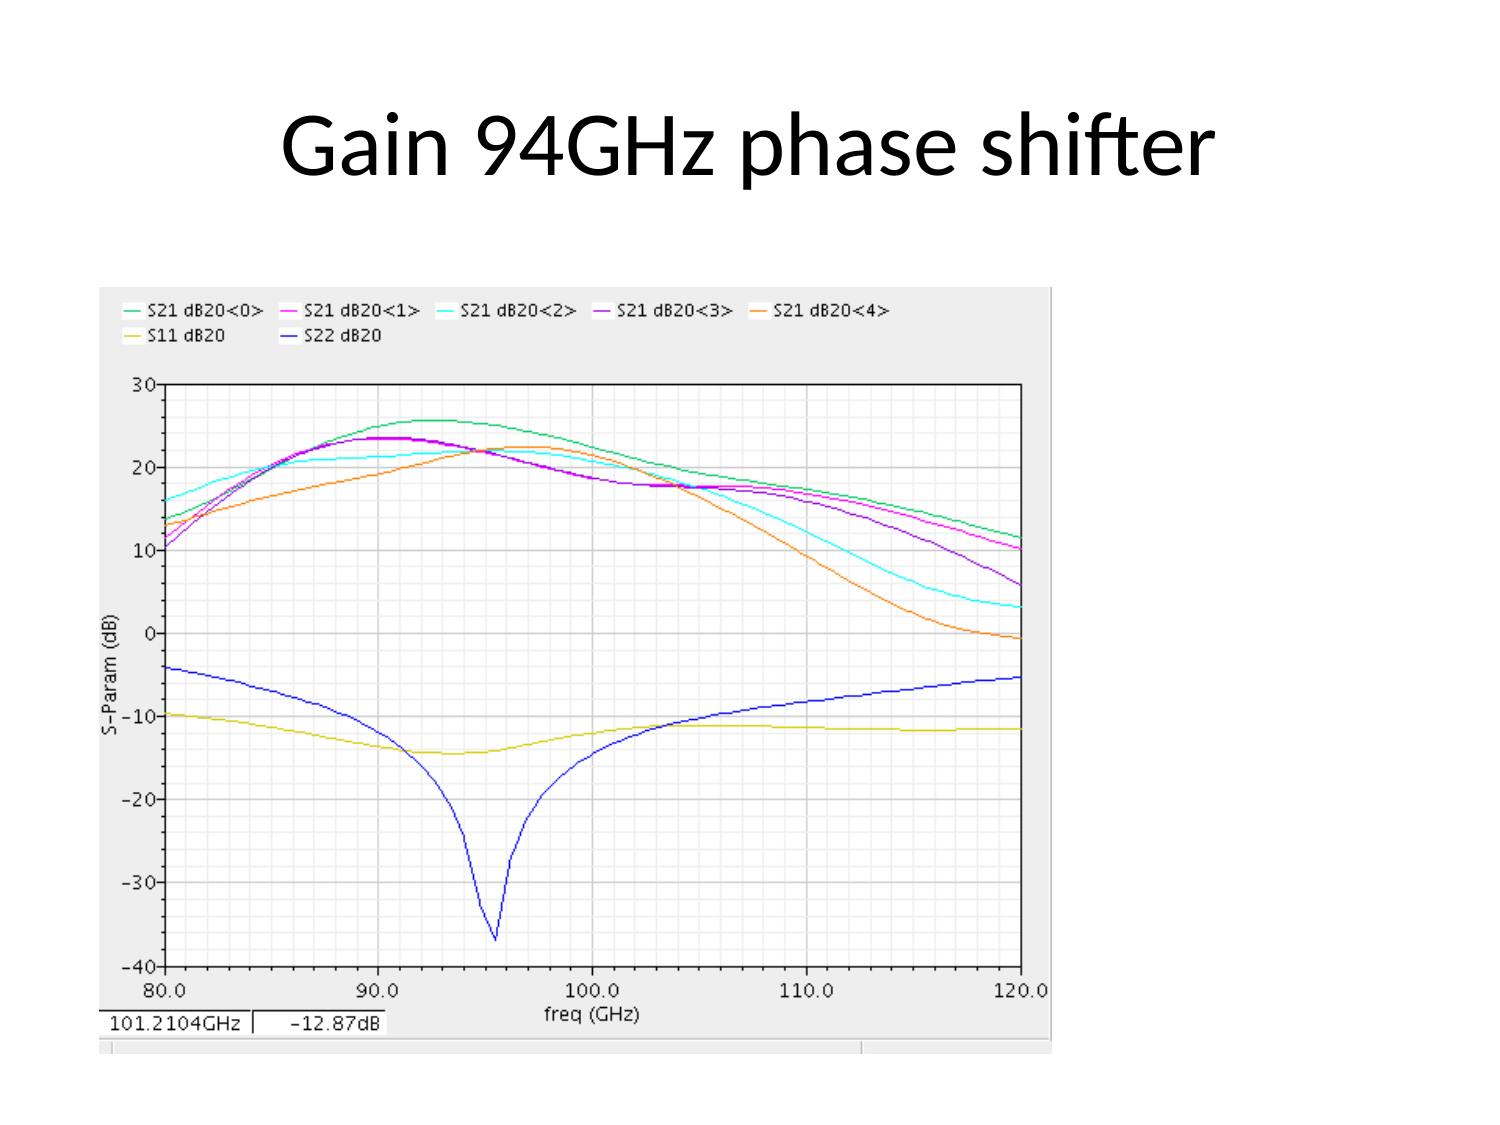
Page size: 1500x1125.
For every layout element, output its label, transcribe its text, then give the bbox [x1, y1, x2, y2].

title Gain 94GHz phase shifter [75, 45, 1425, 233]
picture [99, 287, 1052, 1054]
